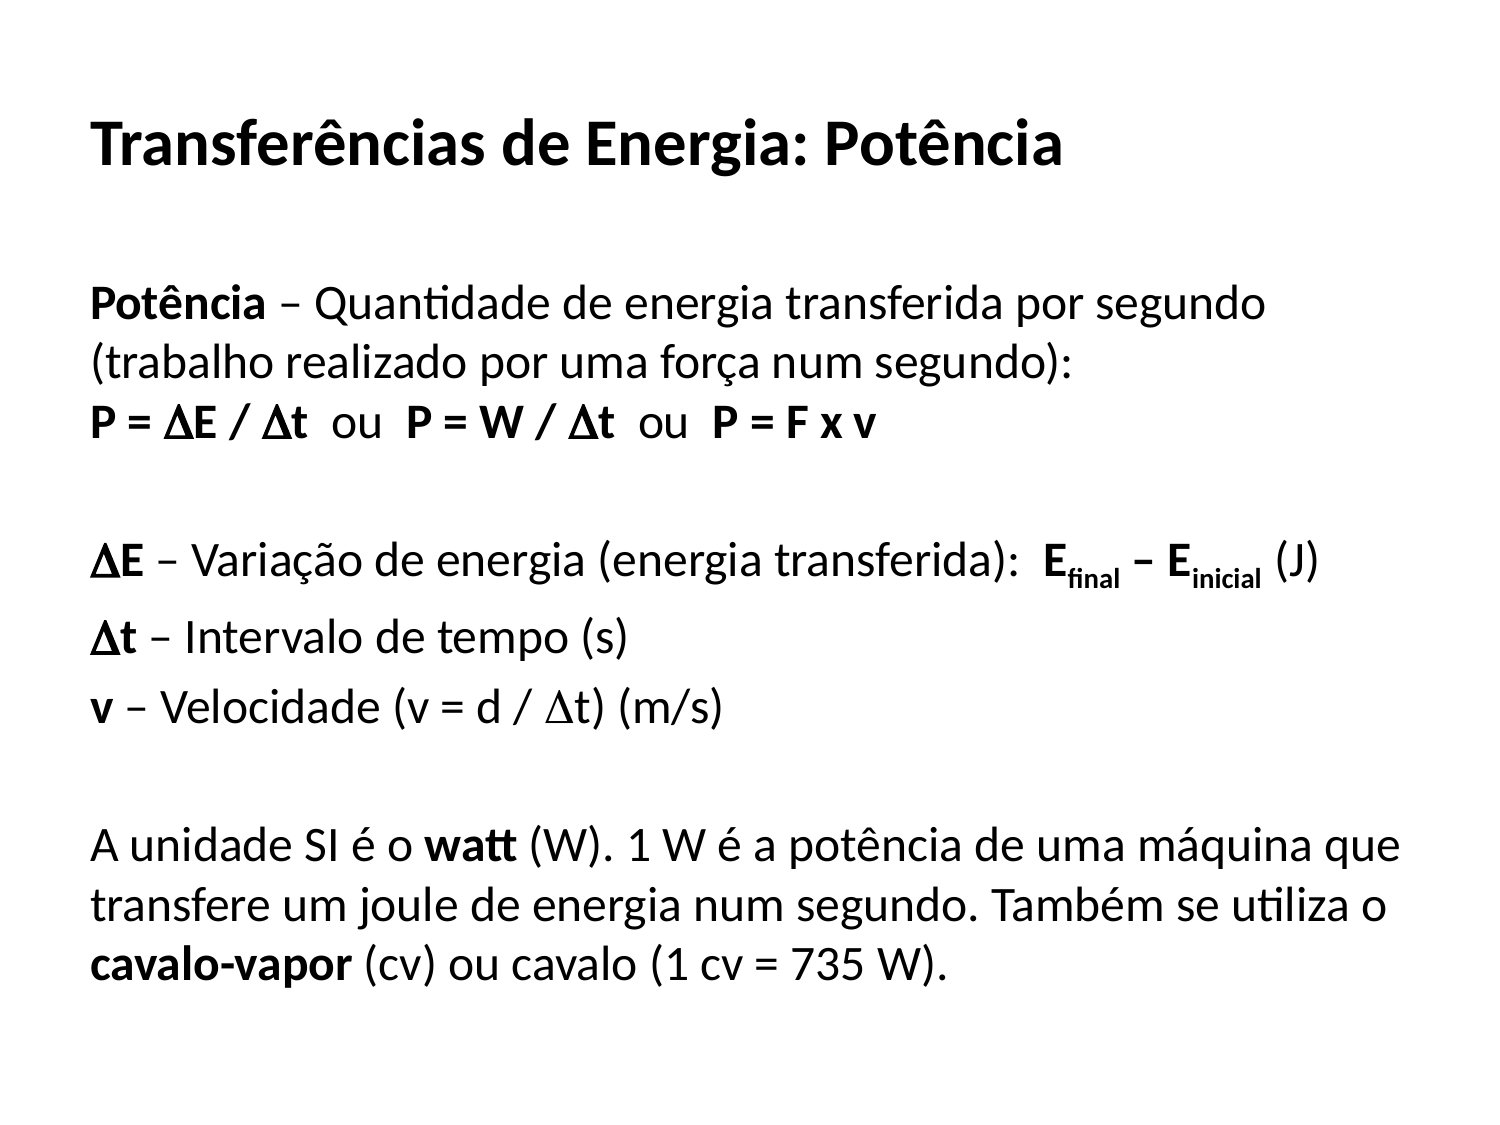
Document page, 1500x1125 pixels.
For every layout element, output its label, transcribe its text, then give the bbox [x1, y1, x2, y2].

list Potência – Quantidade de energia transferida por segundo (trabalho realizado por uma força num segundo): P = E / t ou P = W / t ou P = F x v E – Variação de energia (energia transferida): Efinal – Einicial (J) t – Intervalo de tempo (s) v – Velocidade (v = d / t) (m/s) A unidade SI é o watt (W). 1 W é a potência de uma máquina que transfere um joule de energia num segundo. Também se utiliza o cavalo-vapor (cv) ou cavalo (1 cv = 735 W). [75, 262, 1425, 1005]
title Transferências de Energia: Potência [75, 45, 1425, 233]
